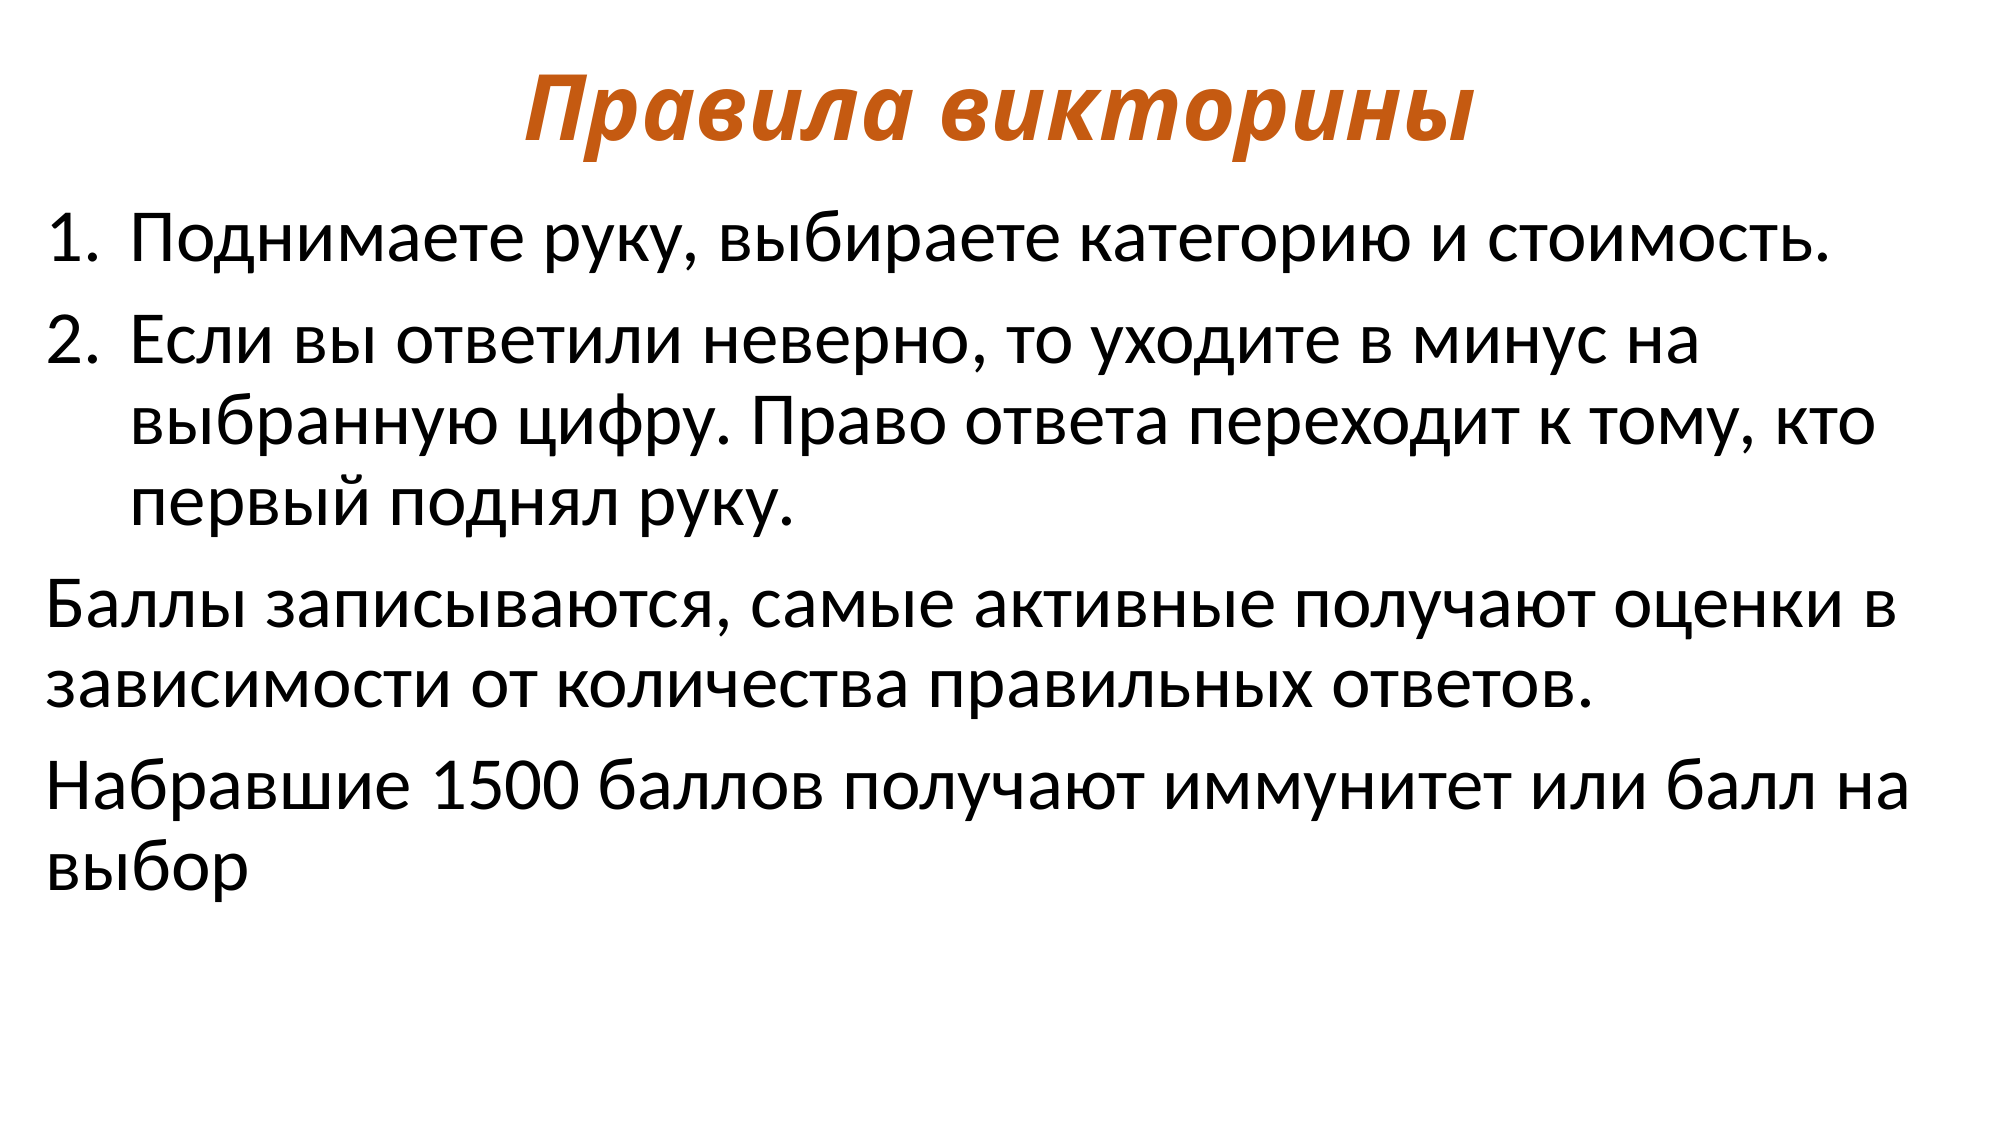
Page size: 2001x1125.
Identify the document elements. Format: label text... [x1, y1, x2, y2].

title Правила викторины [137, 22, 1863, 189]
list Поднимаете руку, выбираете категорию и стоимость. Если вы ответили неверно, то уходите в минус на выбранную цифру. Право ответа переходит к тому, кто первый поднял руку. Баллы записываются, самые активные получают оценки в зависимости от количества правильных ответов. Набравшие 1500 баллов получают иммунитет или балл на выбор [30, 189, 1983, 1014]
